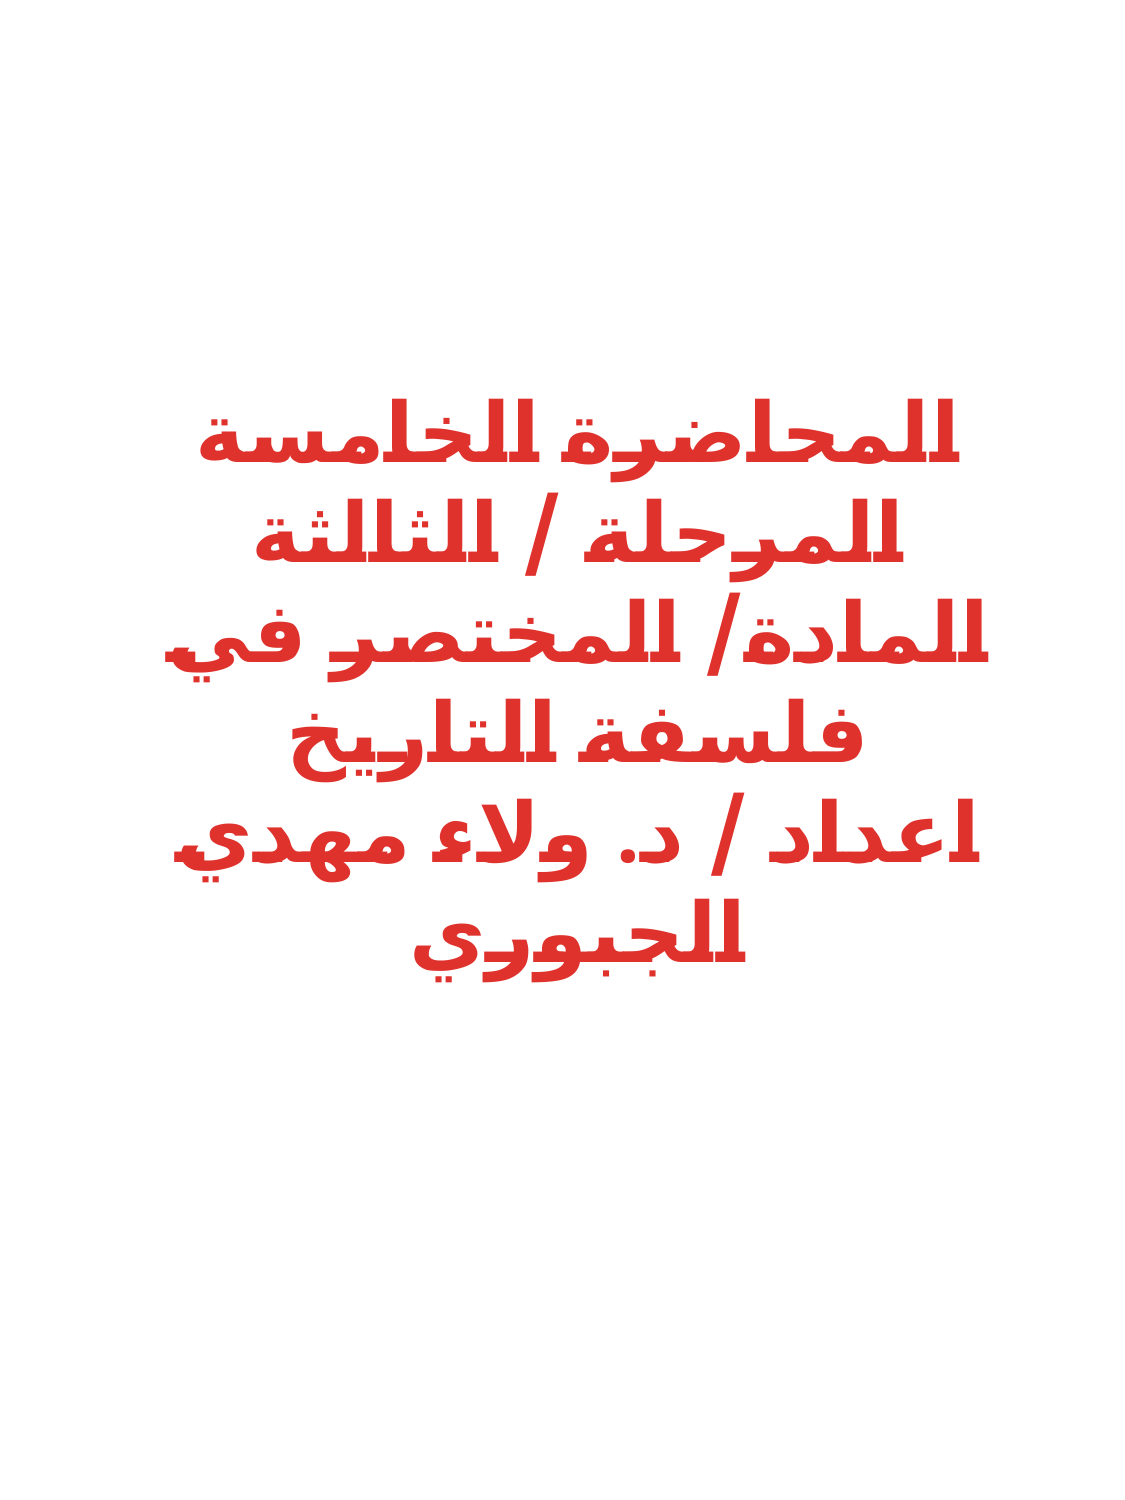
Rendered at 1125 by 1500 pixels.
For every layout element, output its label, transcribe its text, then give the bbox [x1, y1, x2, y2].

text_box المحاضرة الخامسة المرحلة / الثالثة المادة/ المختصر في فلسفة التاريخ اعداد / د. ولاء مهدي الجبوري [30, 371, 1125, 987]
